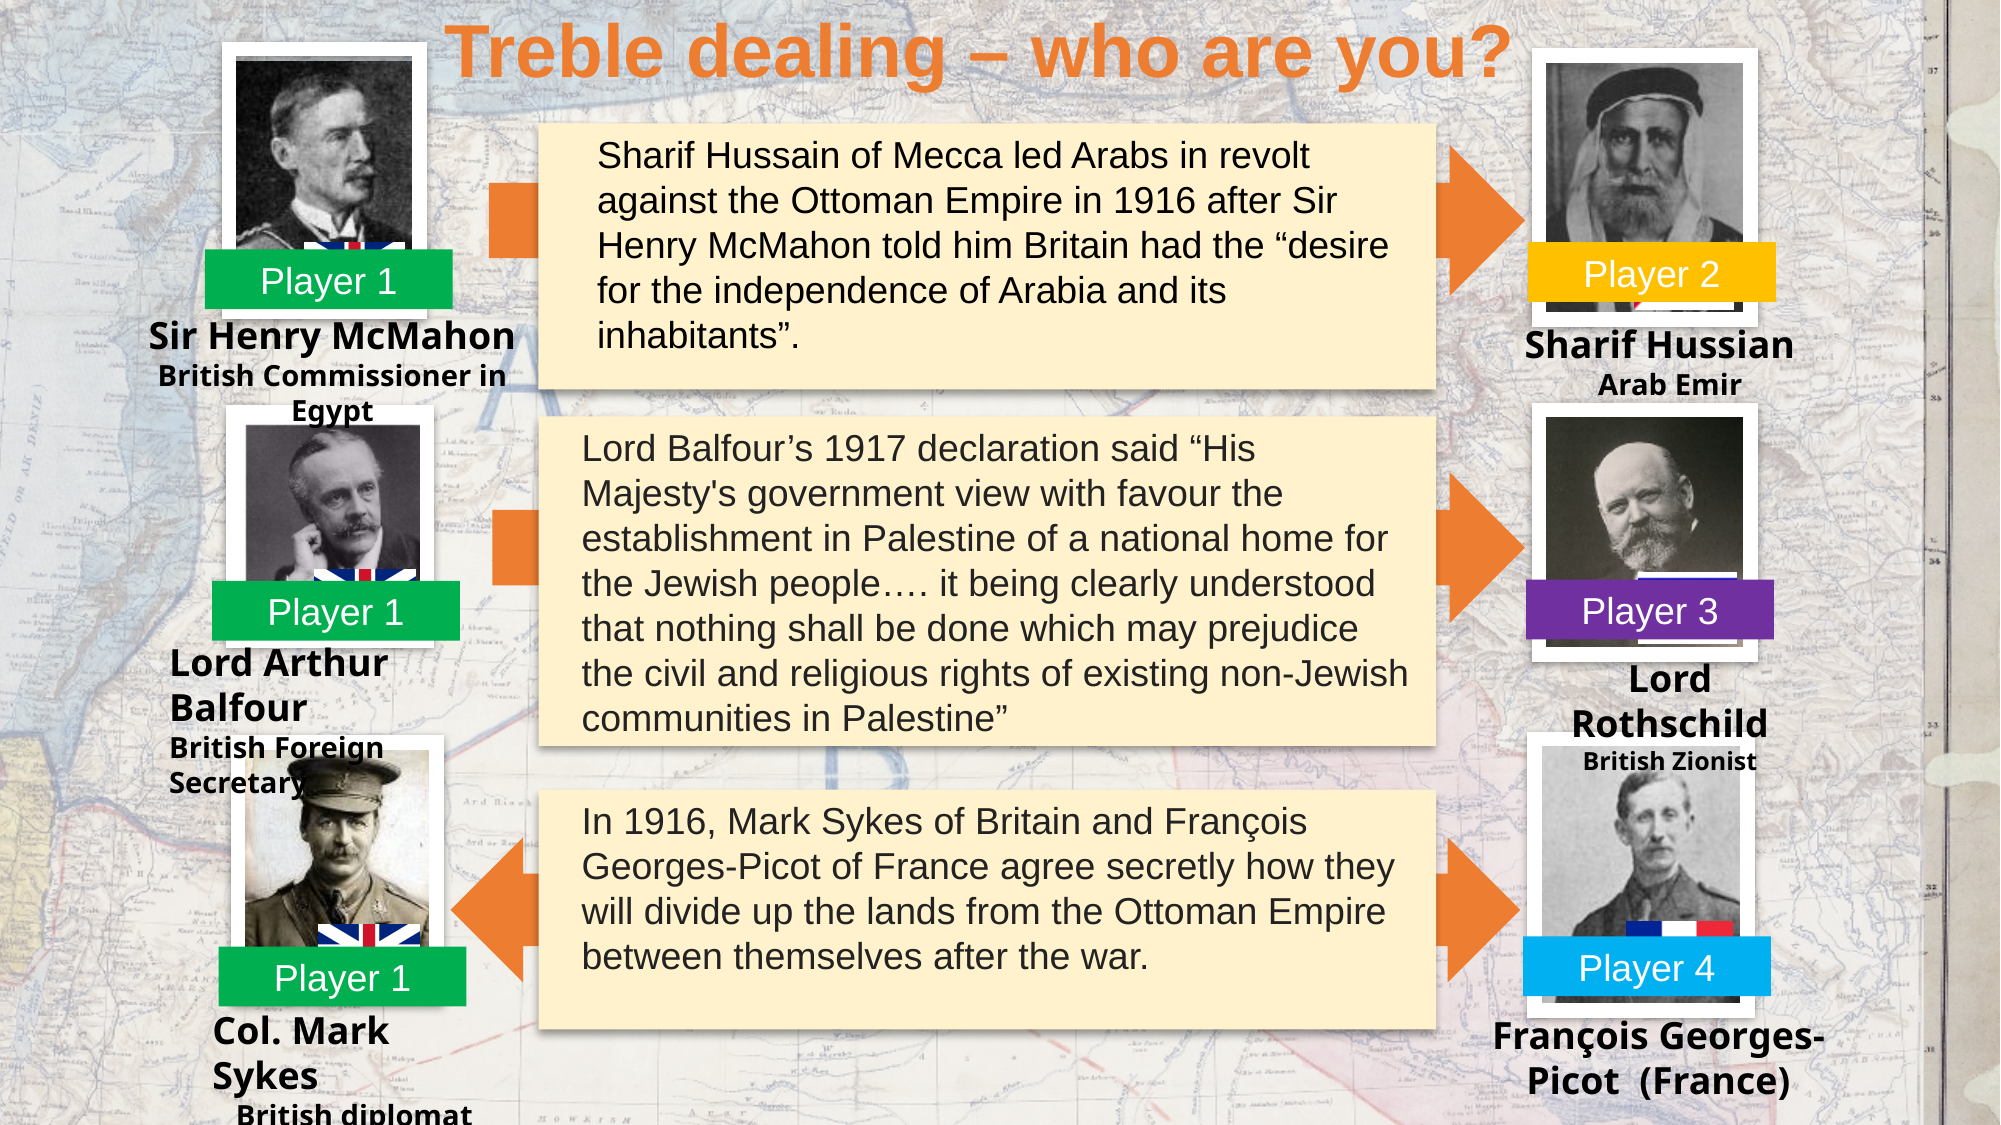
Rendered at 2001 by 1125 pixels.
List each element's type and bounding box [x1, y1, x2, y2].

picture [0, 0, 2000, 1125]
list [314, 569, 416, 630]
